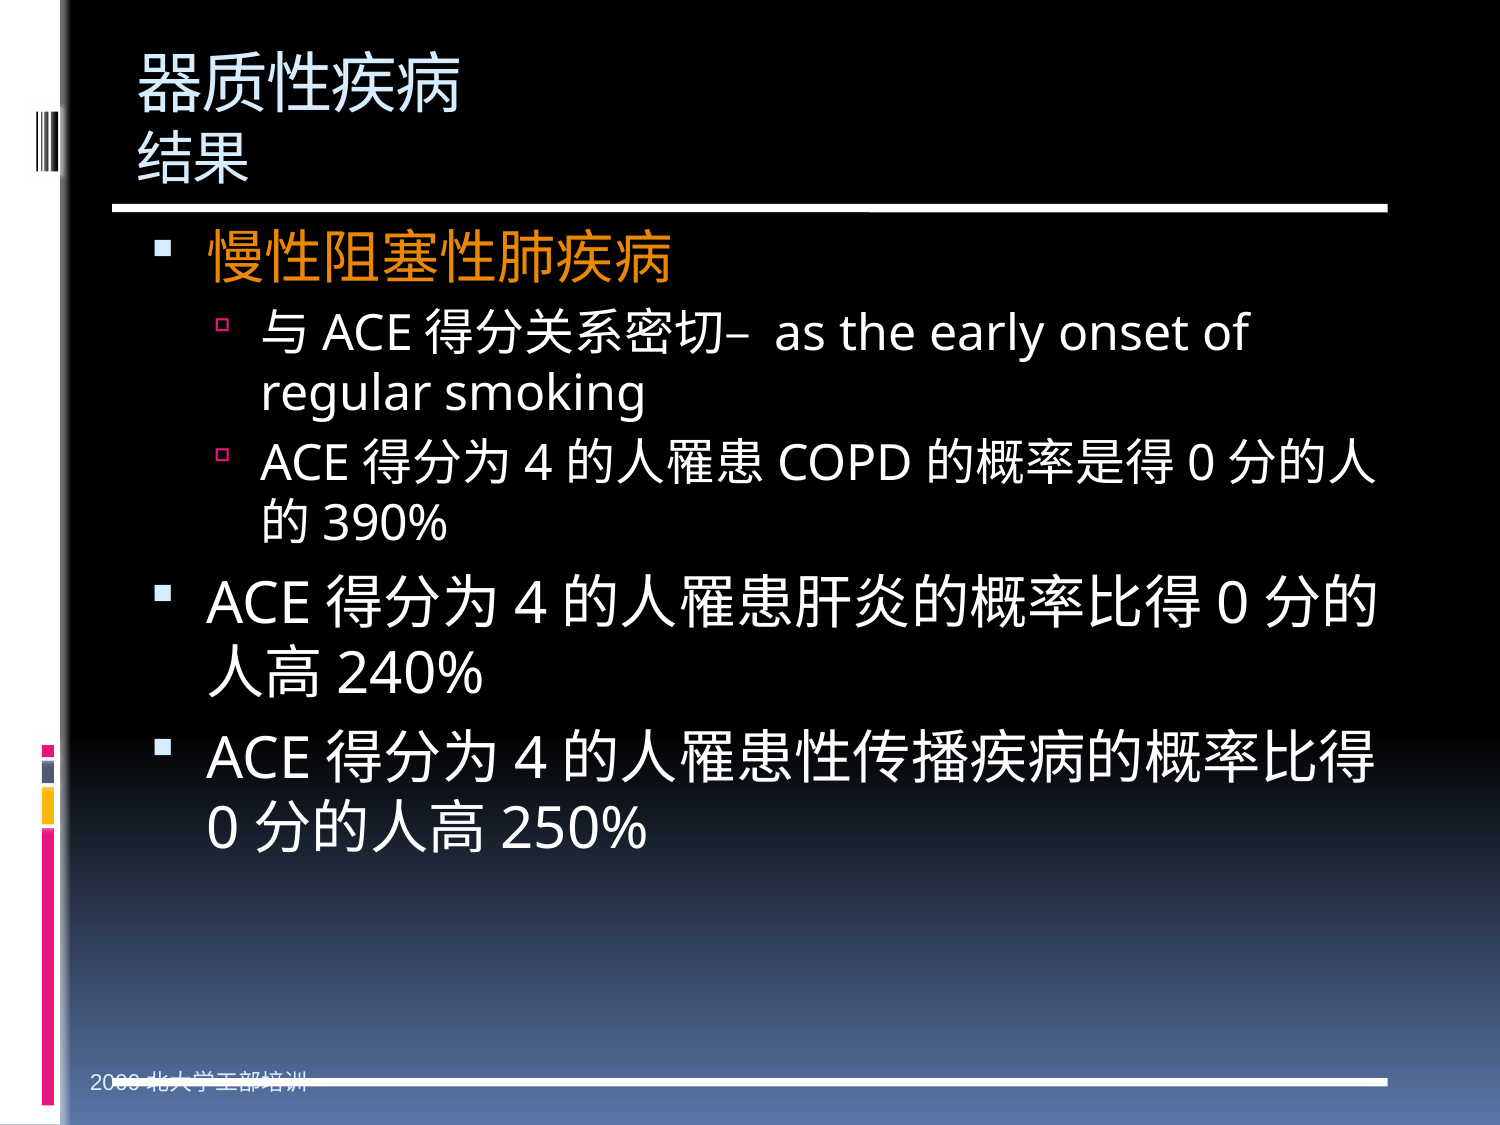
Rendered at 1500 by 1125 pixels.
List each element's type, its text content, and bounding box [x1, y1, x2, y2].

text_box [111, 207, 1389, 1083]
title 器质性疾病 结果 [122, 33, 1389, 198]
footer 2009北大学工部培训 [75, 1024, 425, 1103]
